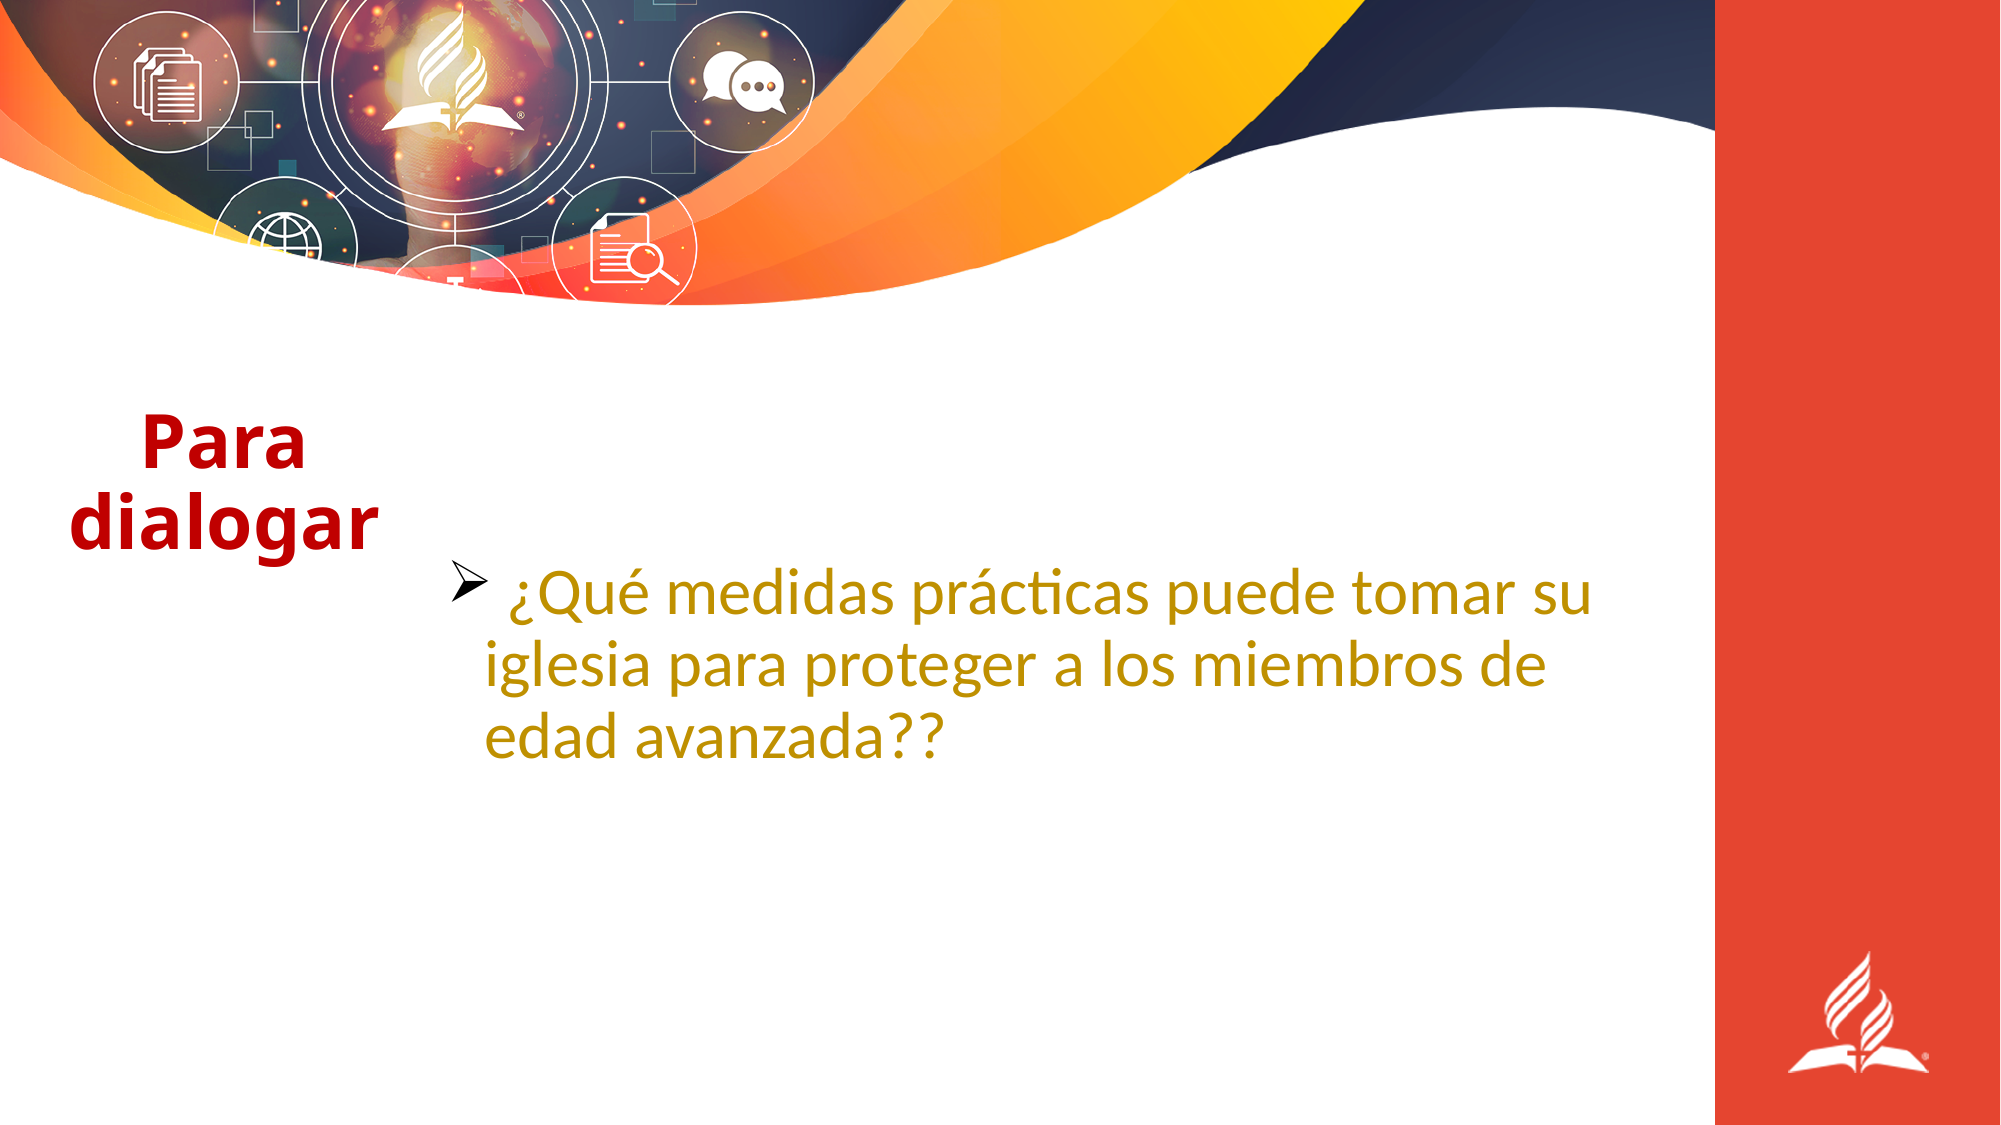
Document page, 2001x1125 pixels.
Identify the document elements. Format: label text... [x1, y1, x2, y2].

list ¿Qué medidas prácticas puede tomar su iglesia para proteger a los miembros de edad avanzada?? [431, 290, 1663, 1064]
title Para dialogar [42, 290, 407, 1064]
picture [0, 0, 2001, 1125]
